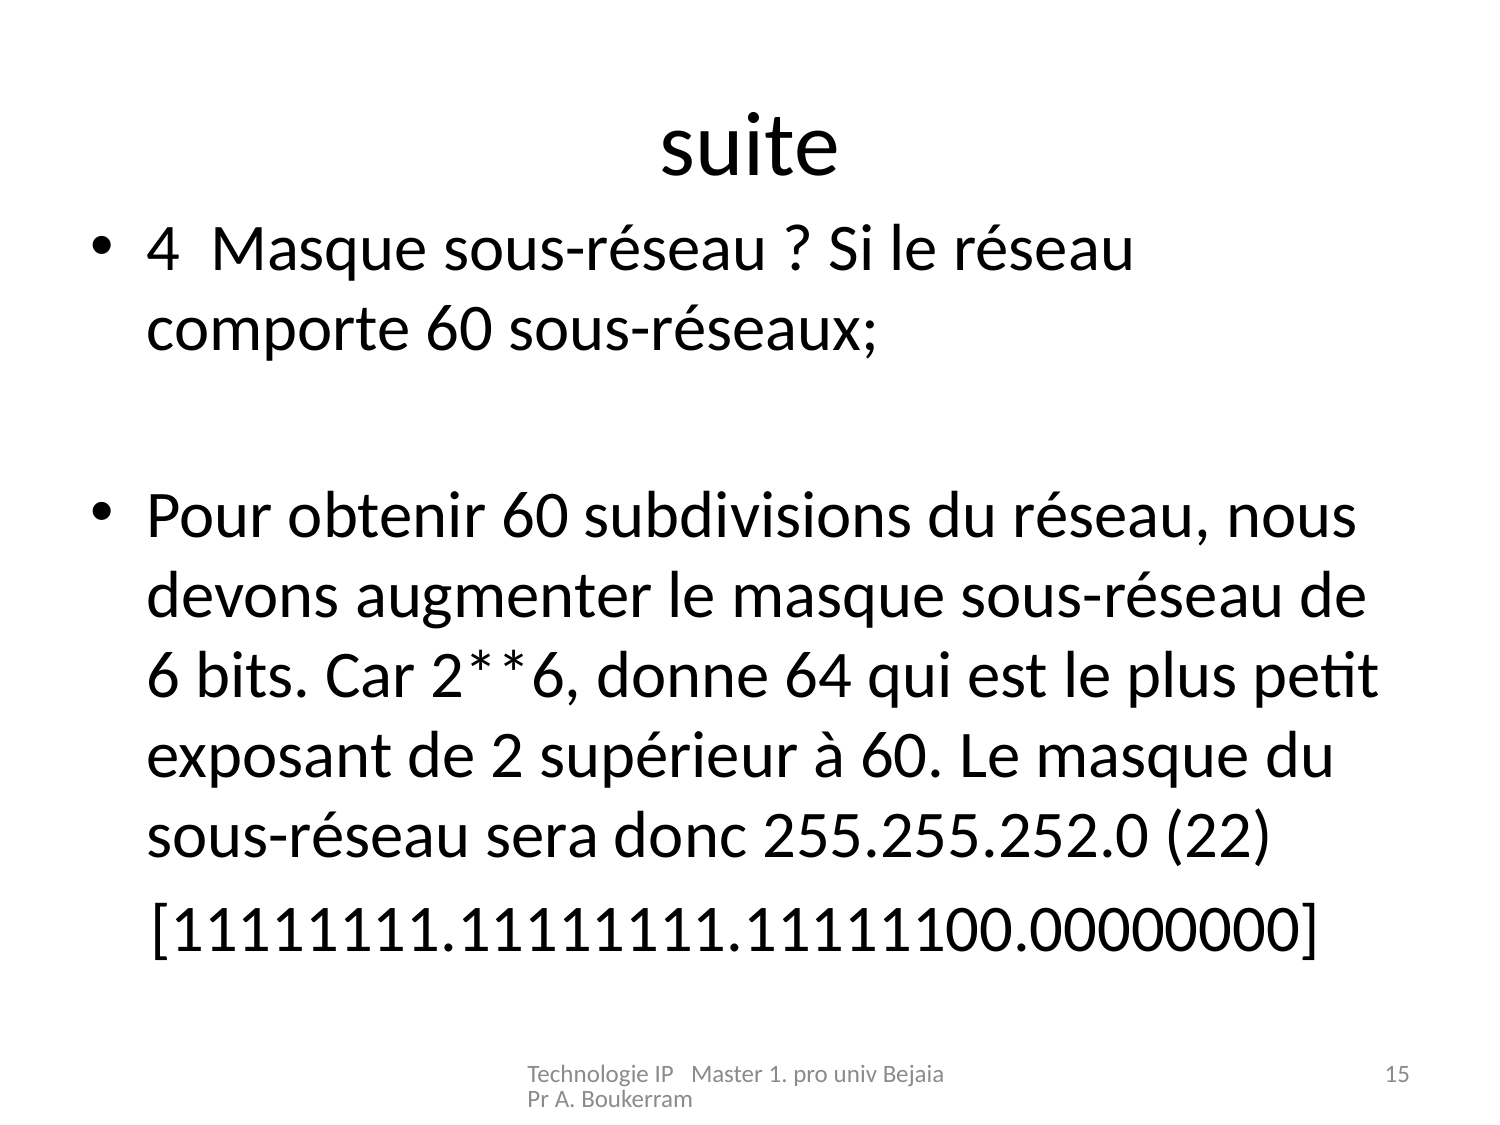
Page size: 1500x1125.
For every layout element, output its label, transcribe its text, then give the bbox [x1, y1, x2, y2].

slide_number 15 [1074, 1042, 1425, 1103]
title suite [75, 45, 1425, 233]
list 4 Masque sous-réseau ? Si le réseau comporte 60 sous-réseaux; Pour obtenir 60 subdivisions du réseau, nous devons augmenter le masque sous-réseau de 6 bits. Car 2**6, donne 64 qui est le plus petit exposant de 2 supérieur à 60. Le masque du sous-réseau sera donc 255.255.252.0 (22) [11111111.11111111.11111100.00000000] [75, 196, 1424, 1005]
footer Technologie IP Master 1. pro univ Bejaia Pr A. Boukerram [512, 1042, 988, 1103]
